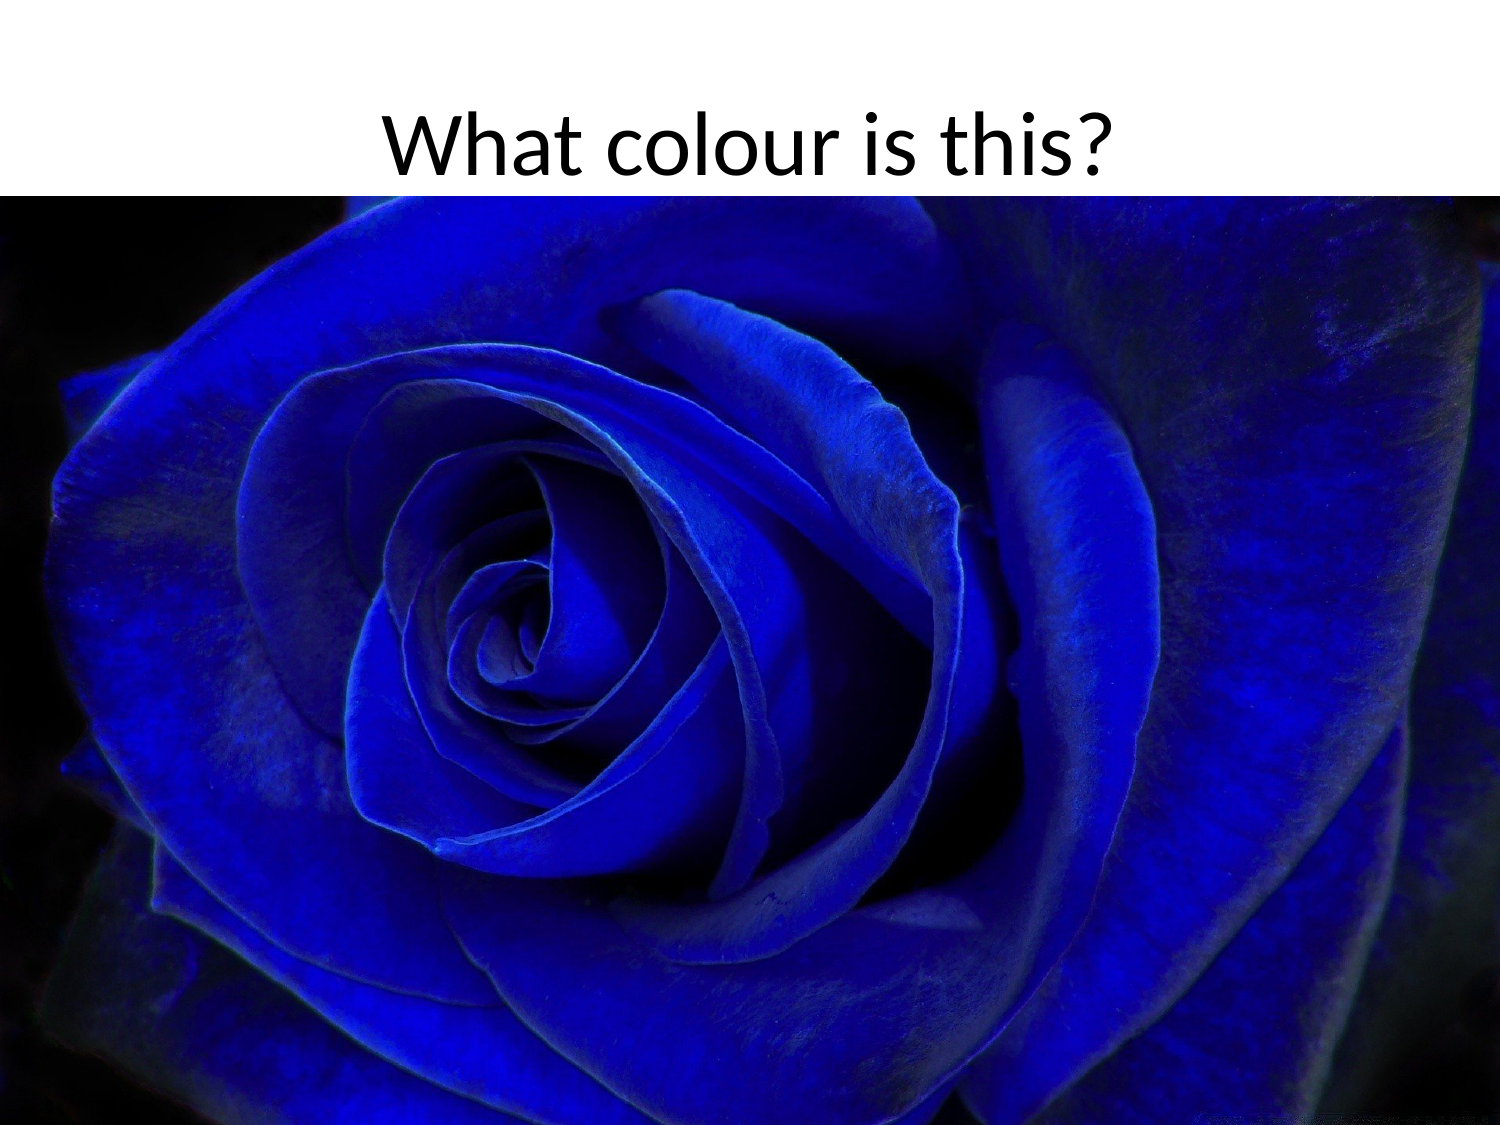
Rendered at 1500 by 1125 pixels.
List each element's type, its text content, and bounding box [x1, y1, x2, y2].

picture [0, 196, 1500, 1125]
title What colour is this? [75, 45, 1425, 194]
